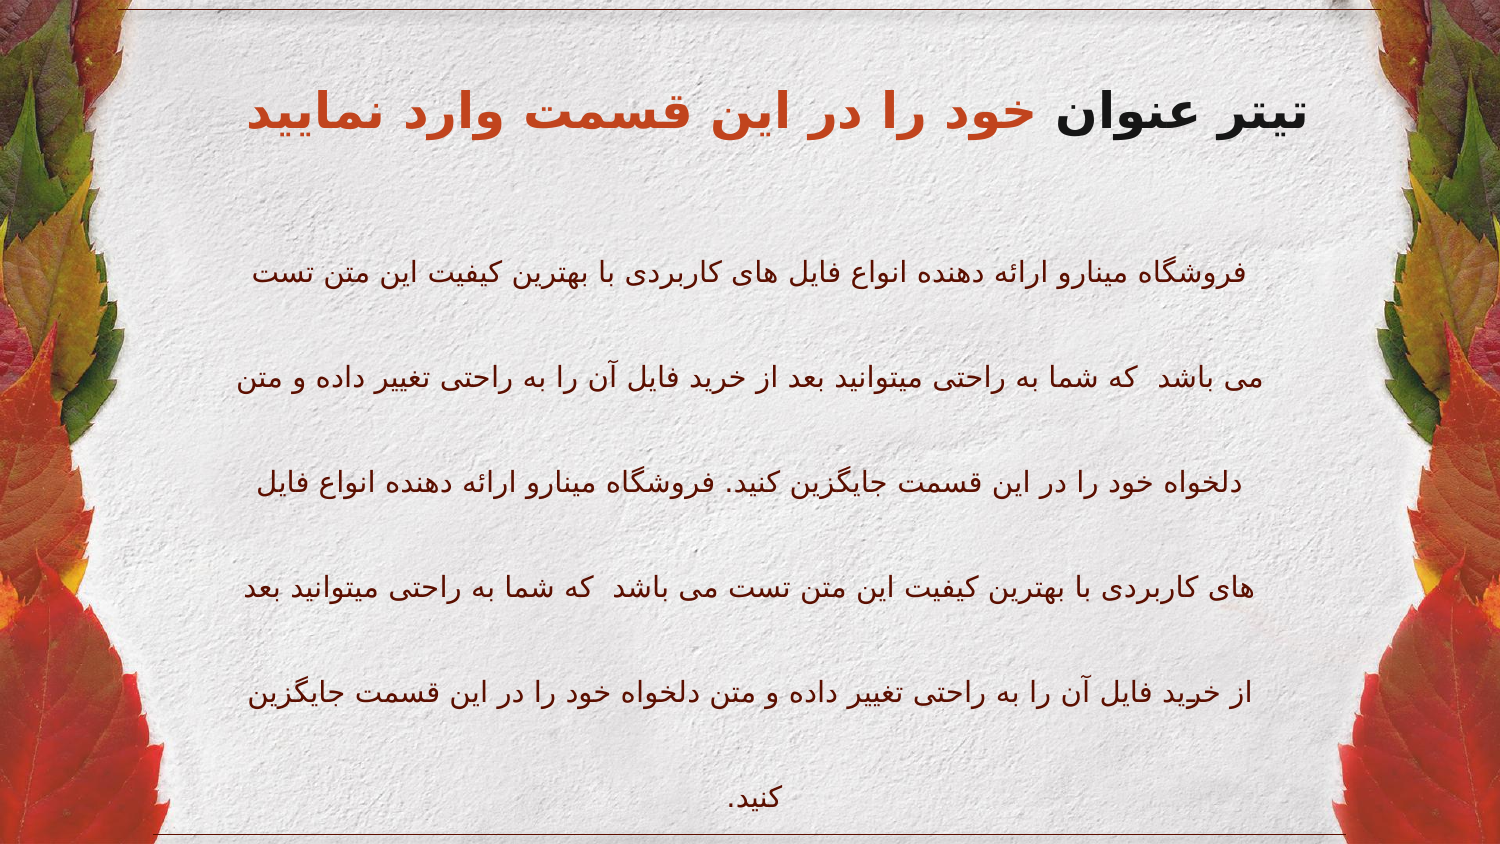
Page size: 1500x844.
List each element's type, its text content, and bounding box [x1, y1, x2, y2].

text_box تیتر عنوان خود را در این قسمت وارد نمایید [56, 40, 1500, 146]
picture [0, 0, 1500, 844]
text_box فروشگاه مینارو ارائه دهنده انواع فایل های کاربردی با بهترین کیفیت این متن تست می باشد که شما به راحتی میتوانید بعد از خرید فایل آن را به راحتی تغییر داده و متن دلخواه خود را در این قسمت جایگزین کنید. فروشگاه مینارو ارائه دهنده انواع فایل های کاربردی با بهترین کیفیت این متن تست می باشد که شما به راحتی میتوانید بعد از خرید فایل آن را به راحتی تغییر داده و متن دلخواه خود را در این قسمت جایگزین کنید. [215, 176, 1285, 821]
